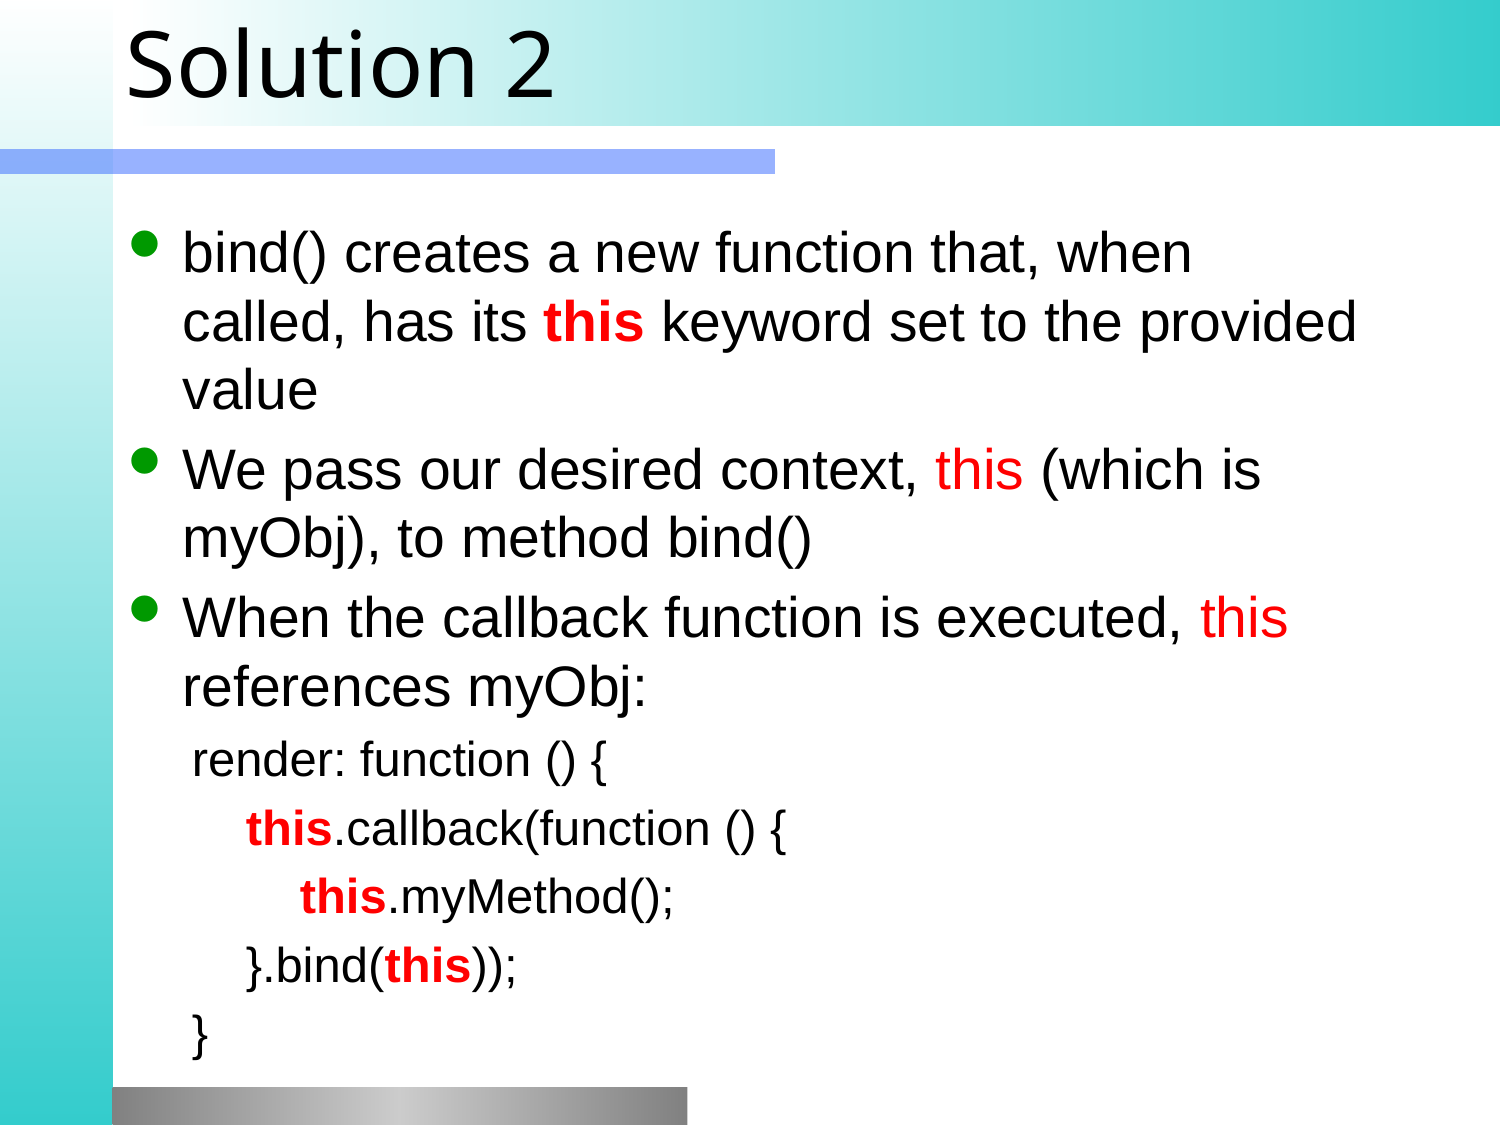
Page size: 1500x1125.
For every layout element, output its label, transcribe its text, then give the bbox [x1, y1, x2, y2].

list bind() creates a new function that, when called, has its this keyword set to the provided value We pass our desired context, this (which is myObj), to method bind() When the callback function is executed, this references myObj: render: function () { this.callback(function () { this.myMethod(); }.bind(this)); } [112, 207, 1388, 1073]
title Solution 2 [110, 0, 1424, 126]
